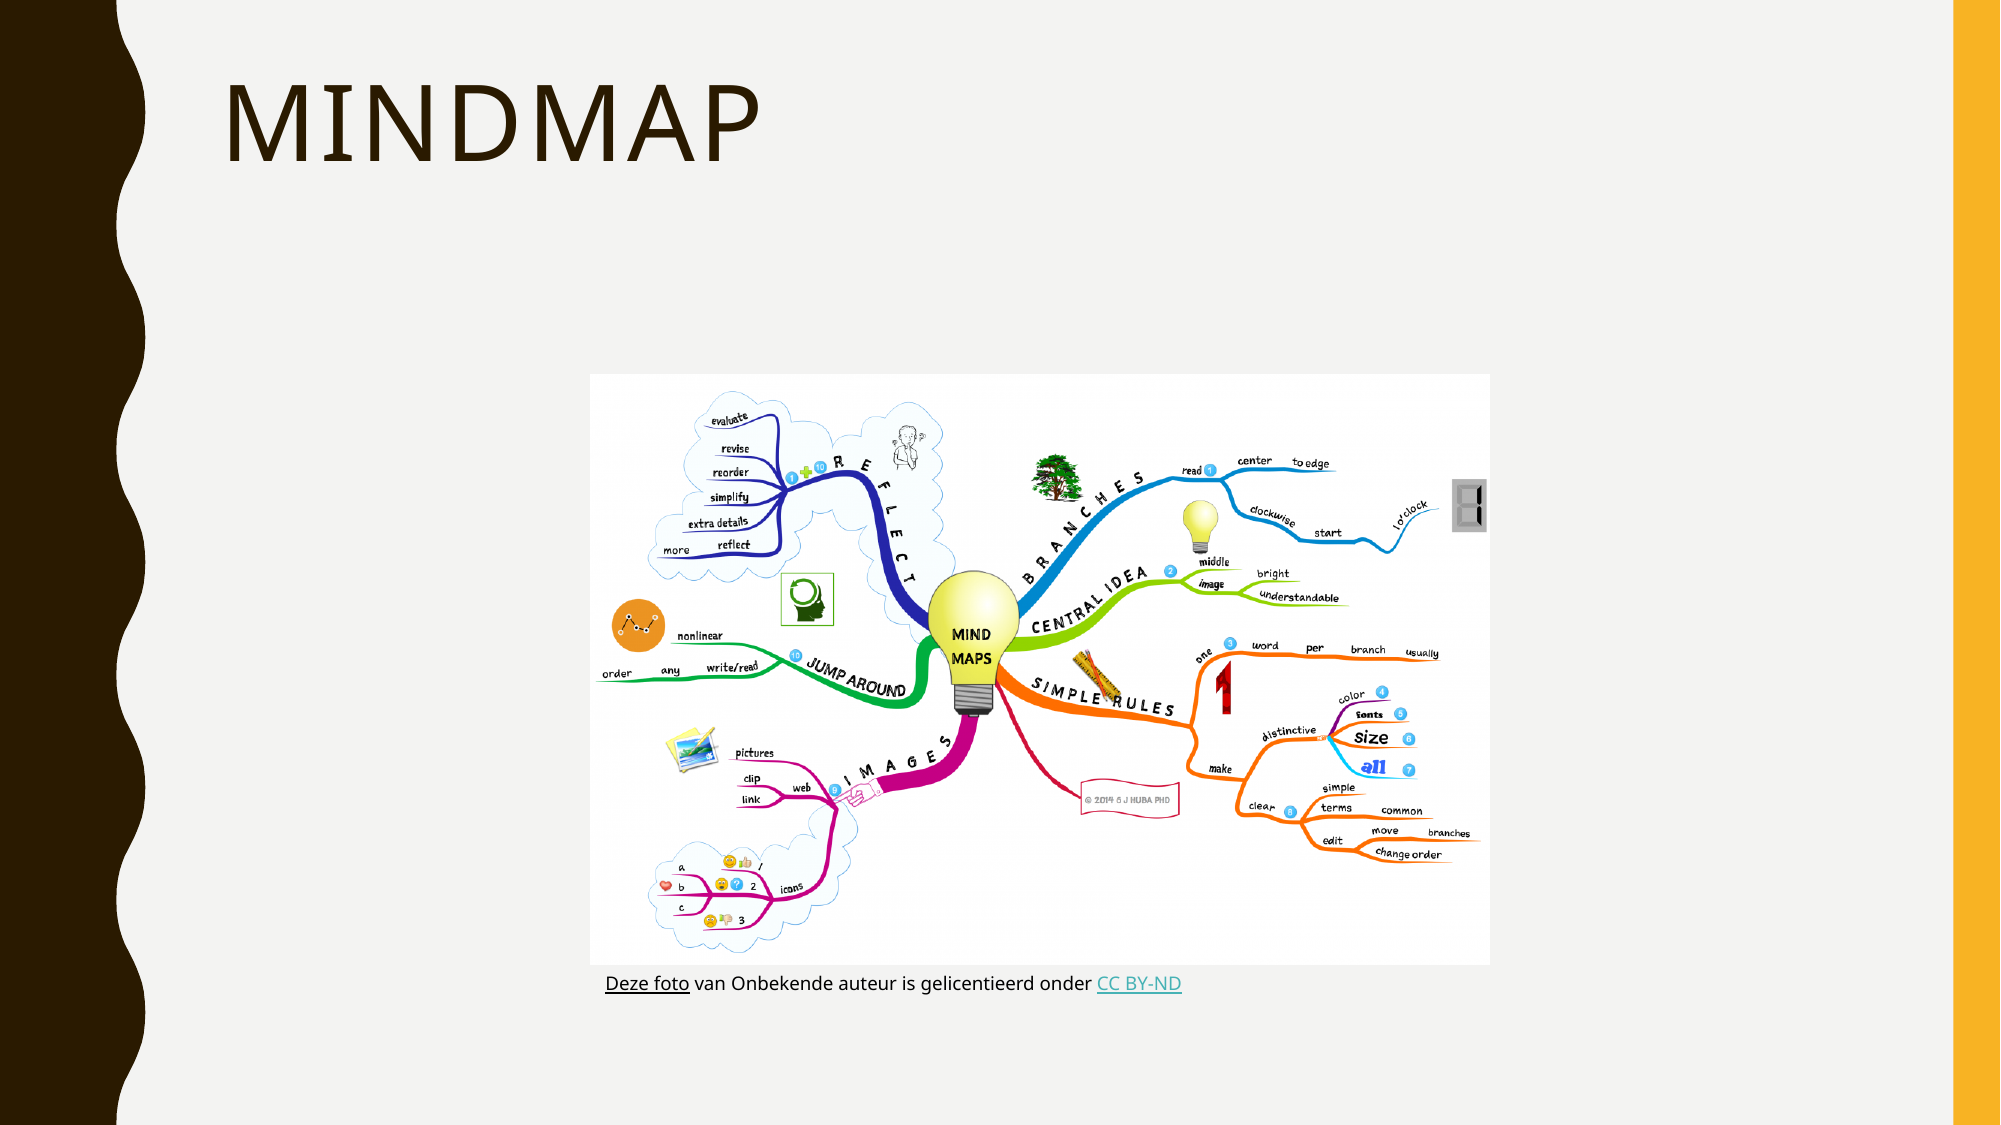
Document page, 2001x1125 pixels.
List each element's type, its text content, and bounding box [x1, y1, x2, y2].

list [590, 374, 1490, 965]
title Mindmap [205, 62, 1875, 308]
text_box Deze foto van Onbekende auteur is gelicentieerd onder CC BY-ND [590, 965, 1490, 1005]
